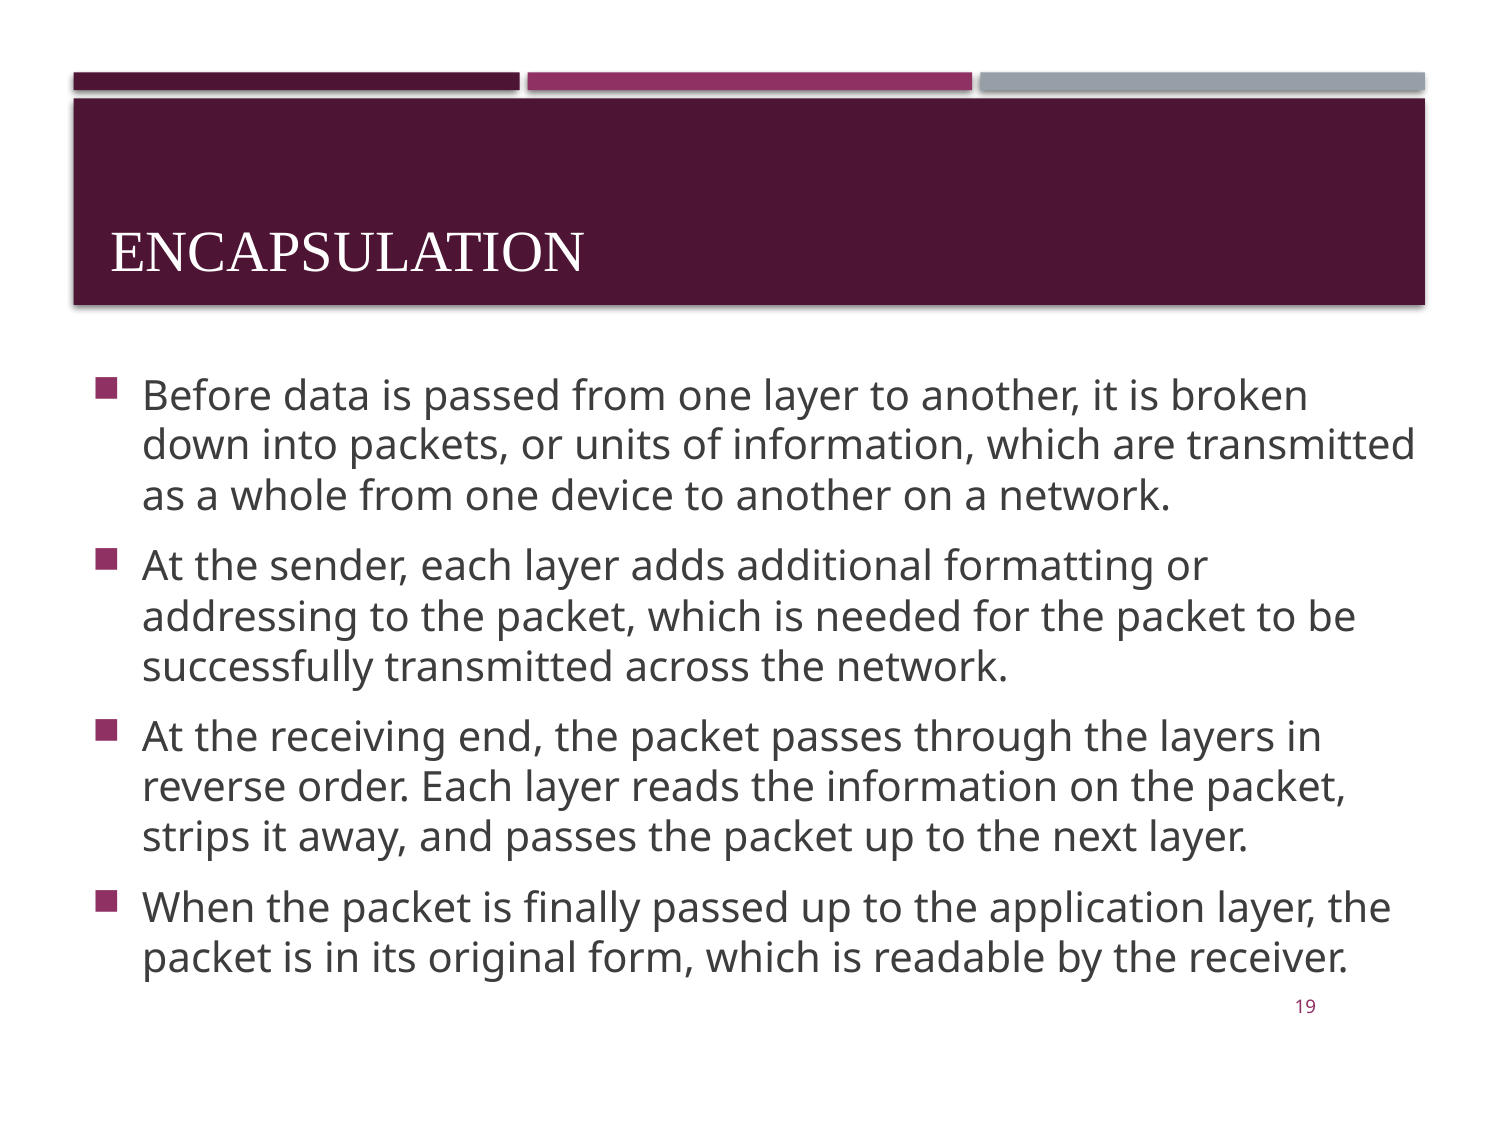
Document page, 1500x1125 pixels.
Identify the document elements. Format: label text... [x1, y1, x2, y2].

title Encapsulation [95, 112, 1406, 291]
list Before data is passed from one layer to another, it is broken down into packets, or units of information, which are transmitted as a whole from one device to another on a network. At the sender, each layer adds additional formatting or addressing to the packet, which is needed for the packet to be successfully transmitted across the network. At the receiving end, the packet passes through the layers in reverse order. Each layer reads the information on the packet, strips it away, and passes the packet up to the next layer. When the packet is finally passed up to the application layer, the packet is in its original form, which is readable by the receiver. [76, 349, 1436, 1000]
slide_number 19 [1279, 977, 1406, 1037]
